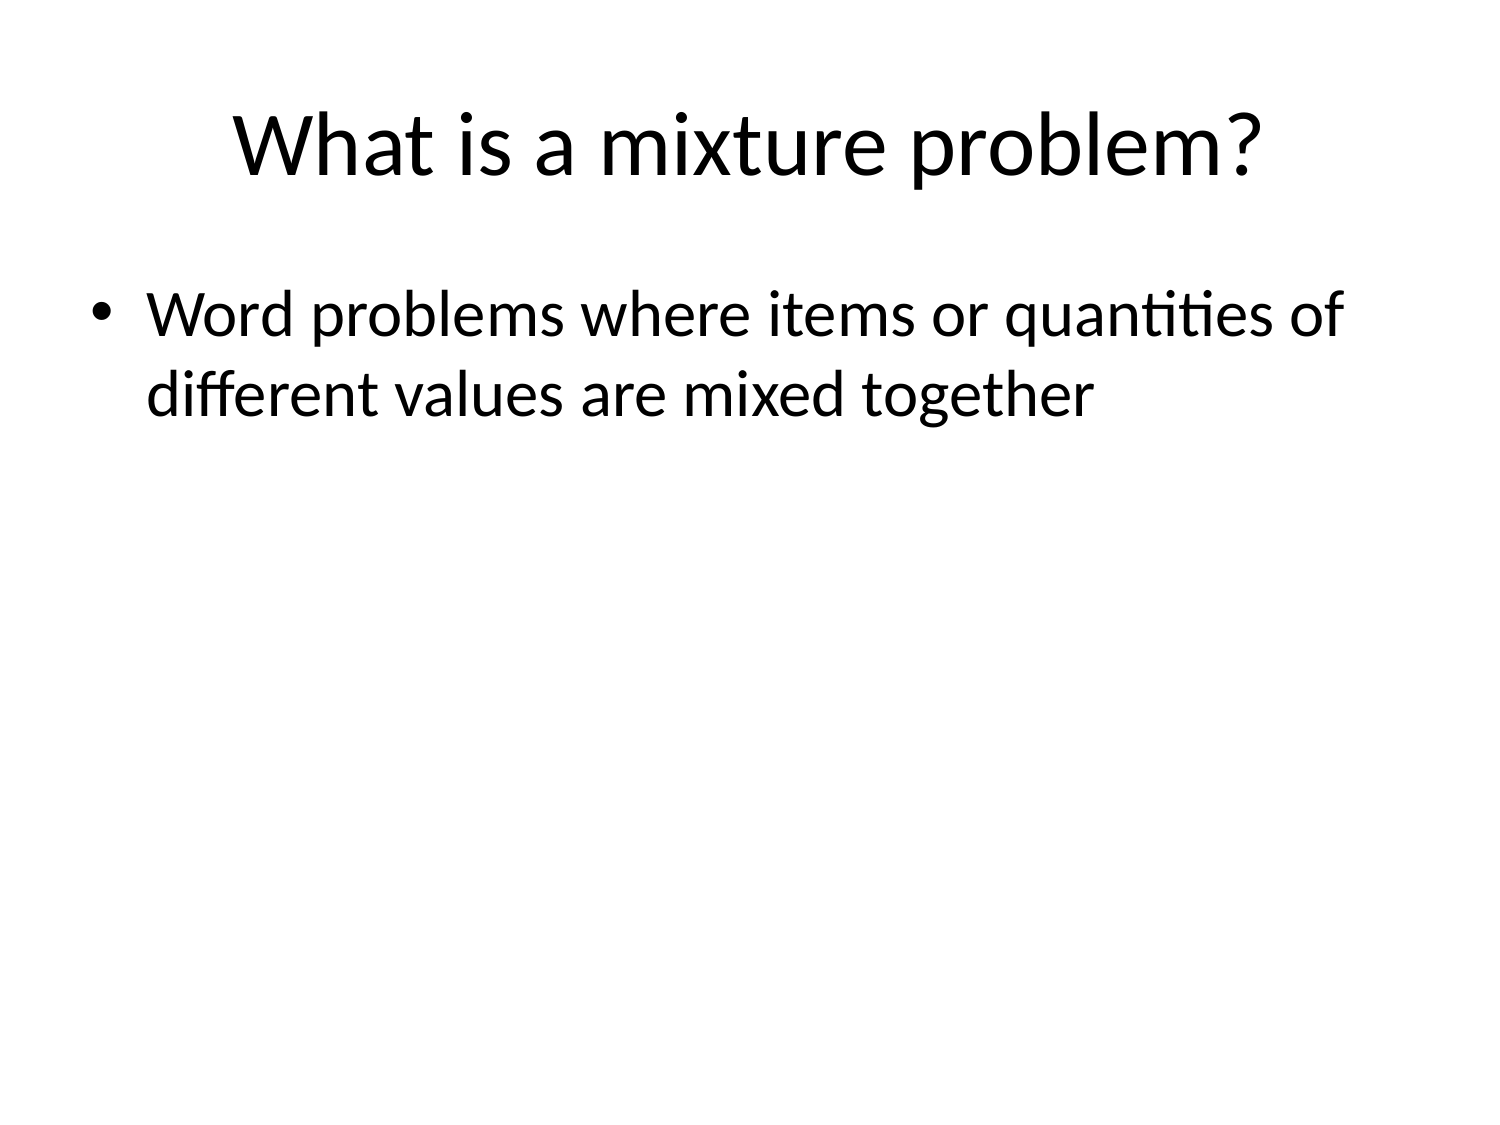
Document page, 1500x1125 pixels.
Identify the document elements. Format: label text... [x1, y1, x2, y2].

title What is a mixture problem? [75, 45, 1425, 233]
list Word problems where items or quantities of different values are mixed together [75, 262, 1425, 1005]
